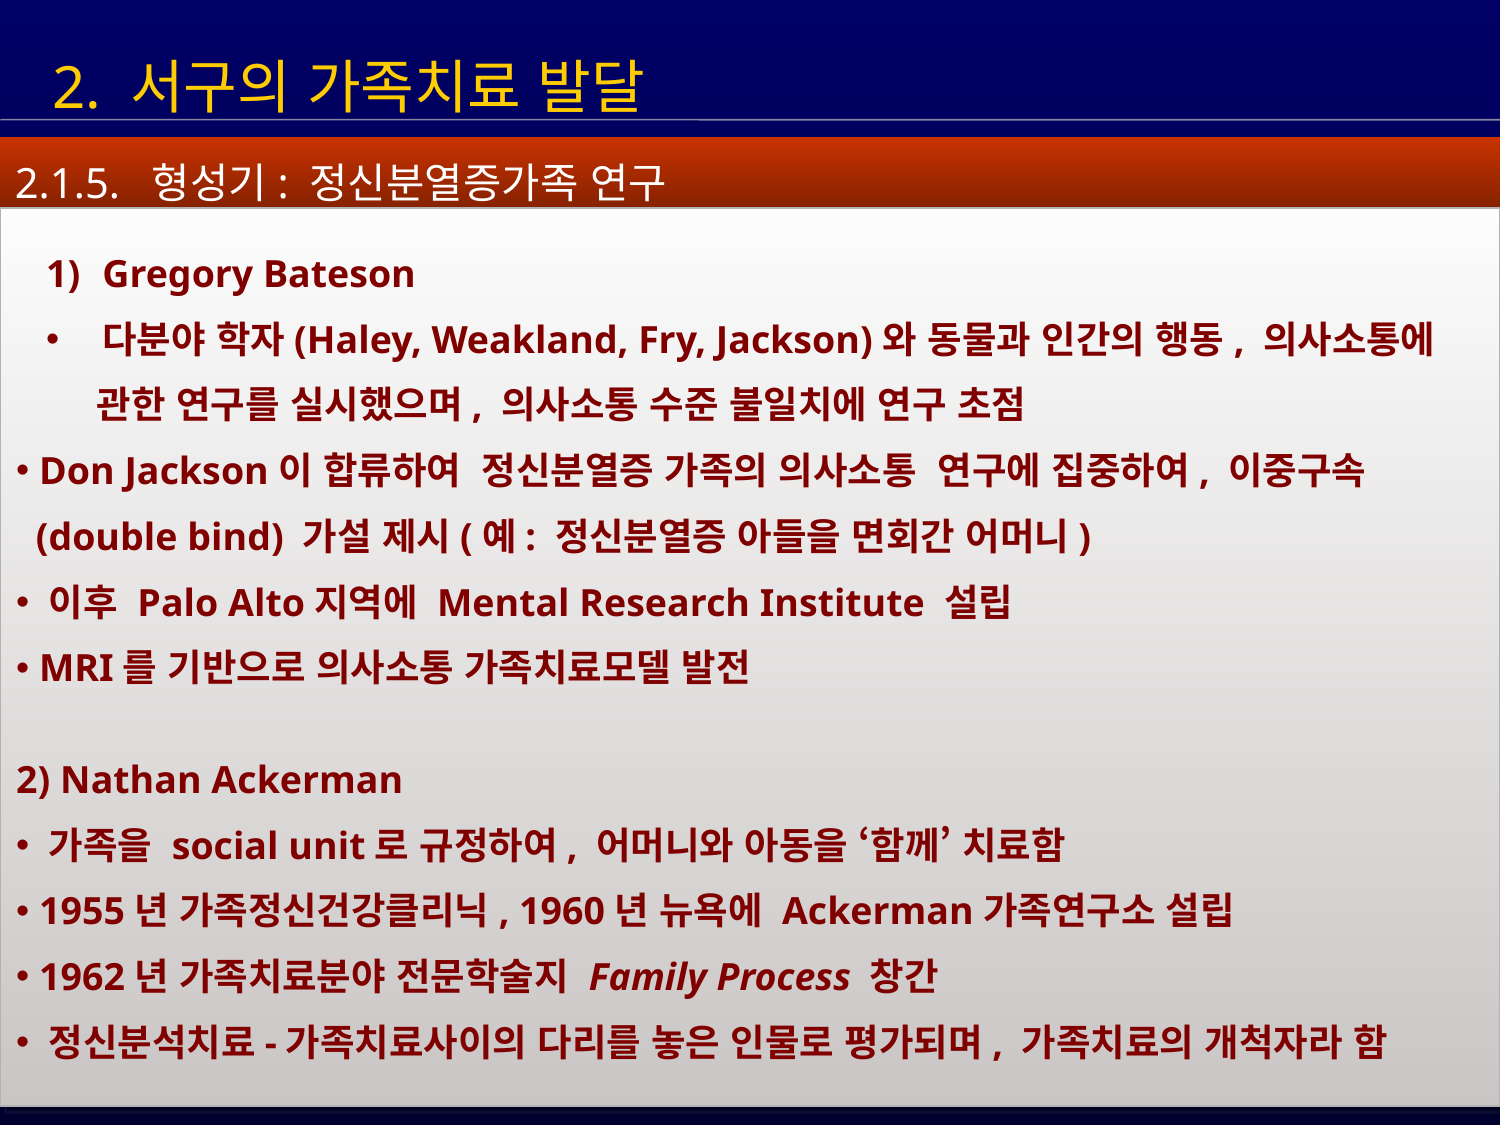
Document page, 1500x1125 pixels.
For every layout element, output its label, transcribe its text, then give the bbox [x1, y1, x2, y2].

text_box 2. 서구의 가족치료 발달 [37, 42, 660, 128]
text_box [0, 136, 1500, 1107]
